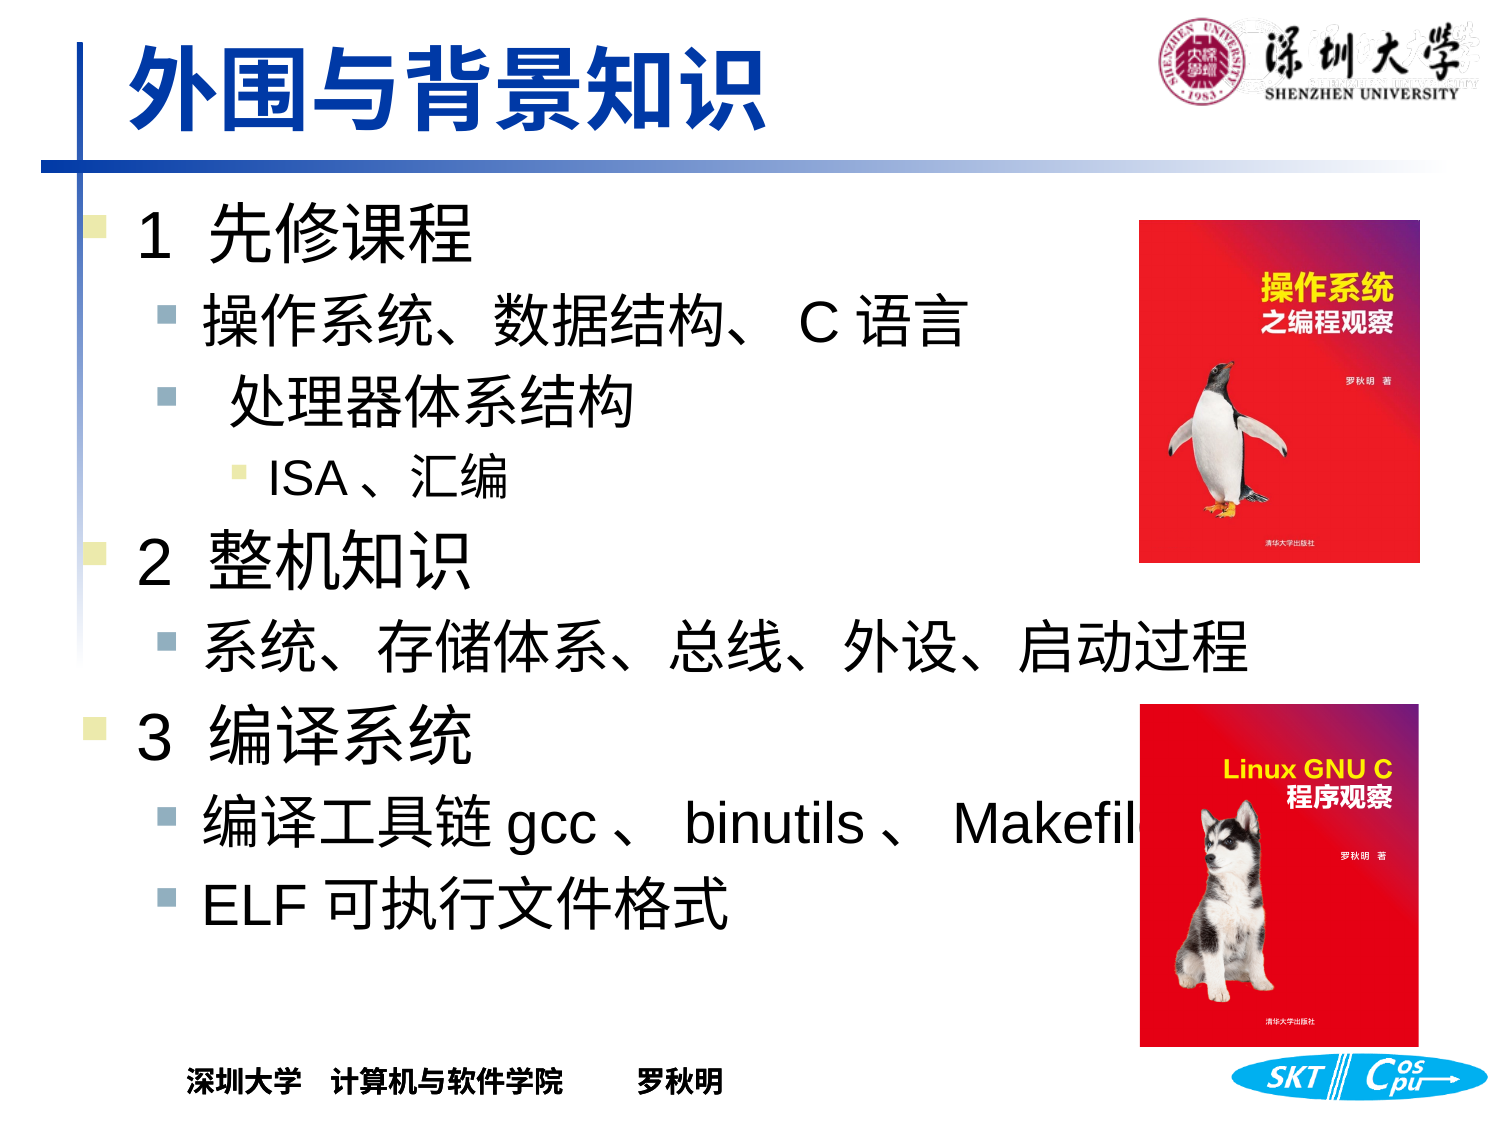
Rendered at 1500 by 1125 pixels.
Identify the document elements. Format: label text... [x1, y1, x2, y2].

picture [1139, 220, 1420, 563]
title 外围与背景知识 [112, 23, 1468, 149]
picture [1227, 1051, 1489, 1102]
picture [1130, 7, 1500, 117]
list 1 先修课程 操作系统、数据结构、C语言 处理器体系结构 ISA、汇编 2 整机知识 系统、存储体系、总线、外设、启动过程 3 编译系统 编译工具链gcc、binutils、Makefile ELF可执行文件格式 [64, 184, 1422, 1024]
picture [1139, 703, 1419, 1047]
